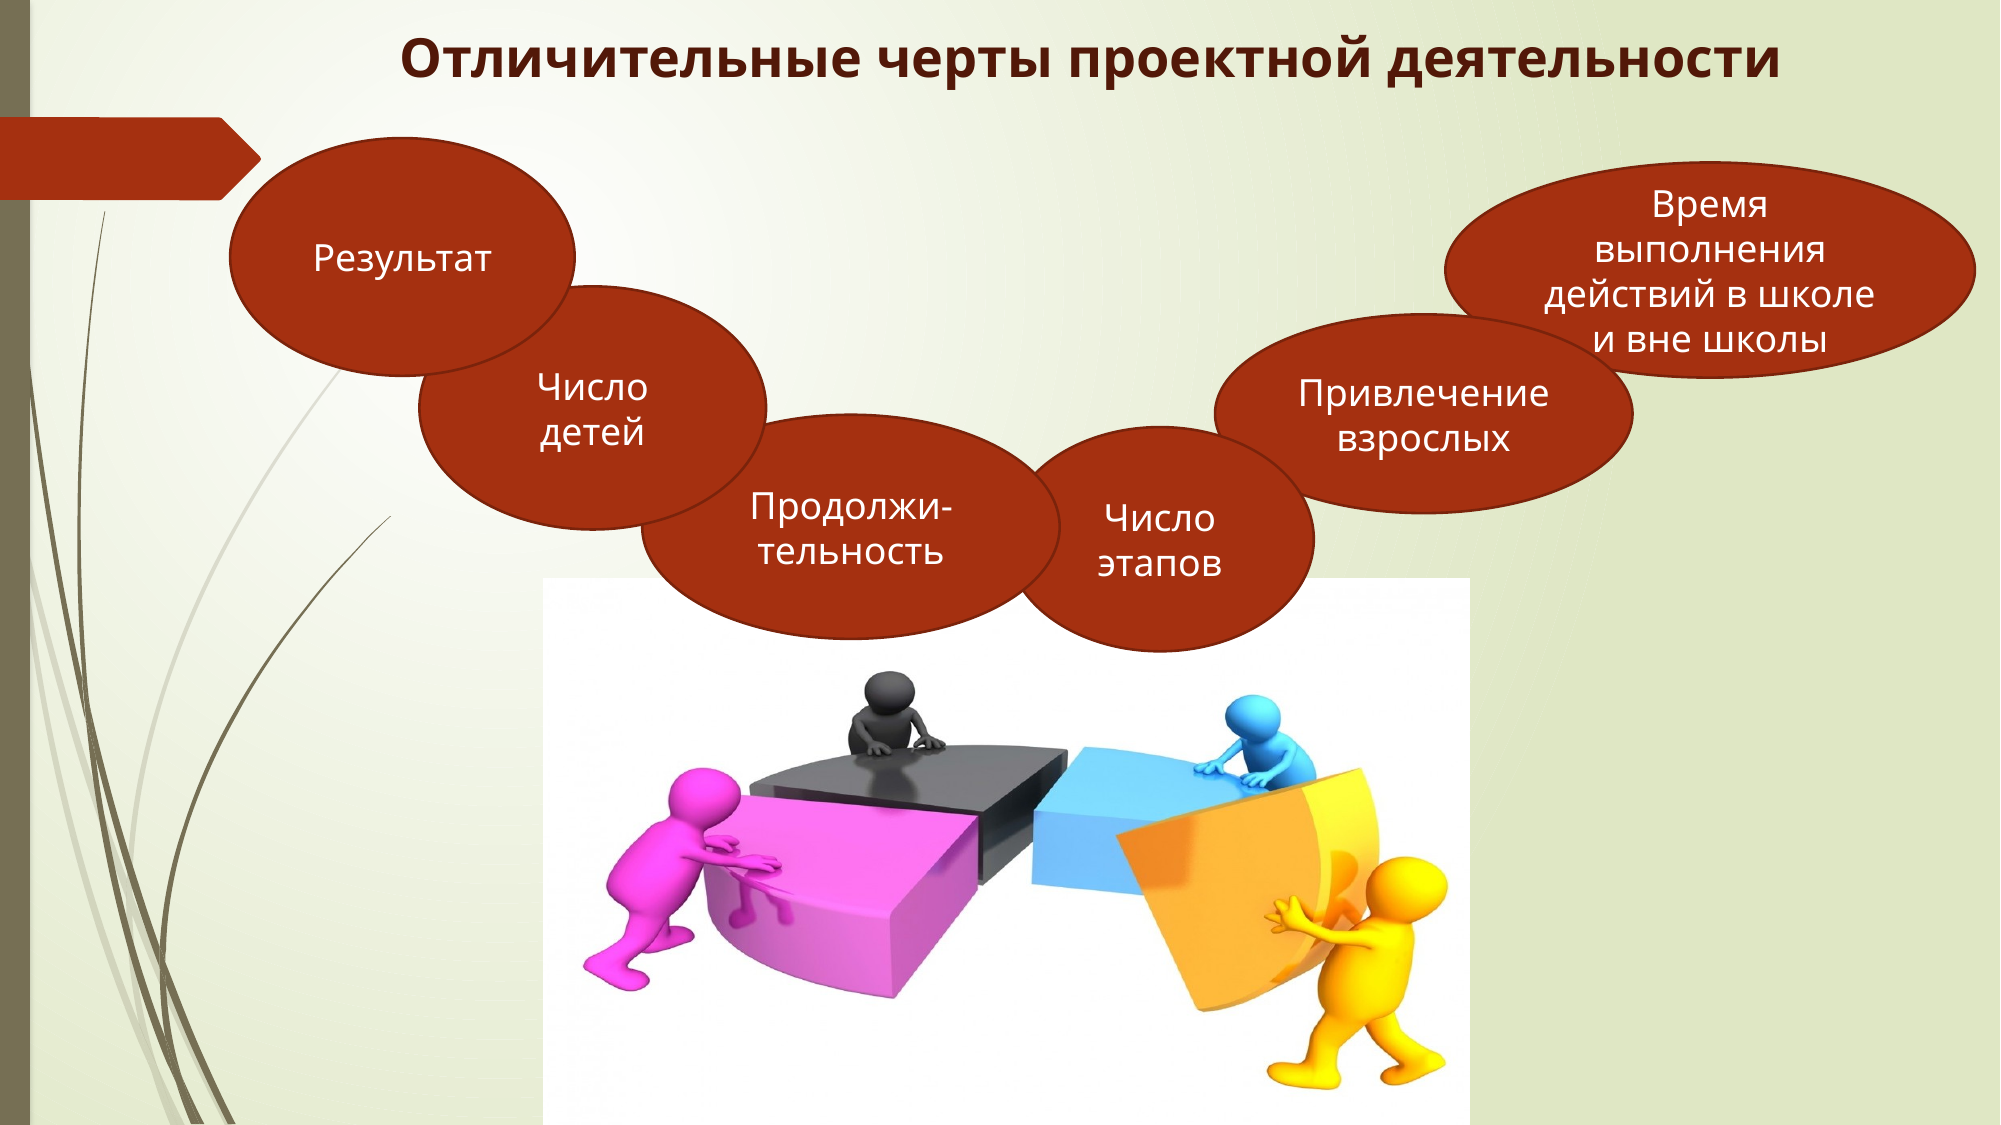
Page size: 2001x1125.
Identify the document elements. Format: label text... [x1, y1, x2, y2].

text_box Результат [228, 136, 576, 378]
text_box Продолжи-тельность [640, 413, 1061, 578]
text_box Привлечение взрослых [1213, 313, 1634, 515]
picture [543, 578, 1470, 1125]
text_box Число этапов [1035, 425, 1316, 578]
text_box Число детей [418, 285, 768, 531]
text_box Время выполнения действий в школе и вне школы [1444, 161, 1977, 379]
title Отличительные черты проектной деятельности [360, 15, 1823, 226]
